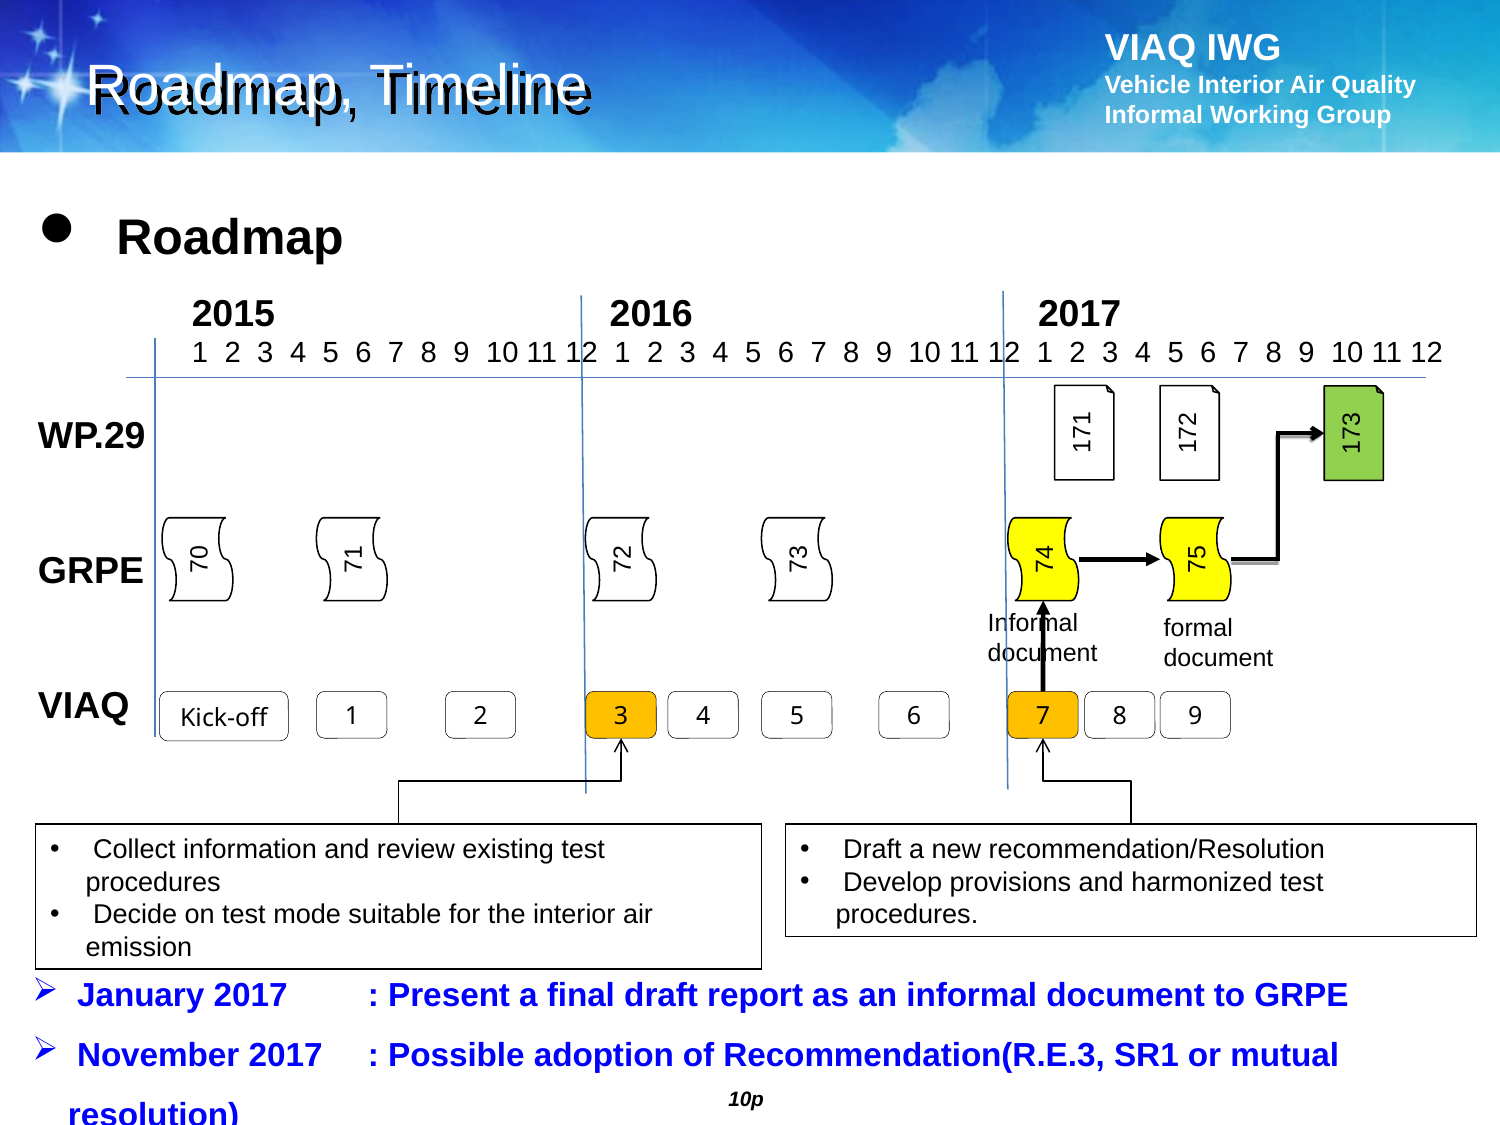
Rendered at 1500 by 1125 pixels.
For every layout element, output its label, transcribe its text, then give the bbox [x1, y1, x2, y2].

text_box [1043, 736, 1131, 826]
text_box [1223, 432, 1325, 560]
picture [0, 0, 1500, 152]
text_box 74 [1012, 517, 1079, 601]
text_box 173 [1324, 385, 1384, 481]
text_box 70 [162, 517, 233, 601]
text_box 73 [761, 517, 833, 601]
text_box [466, 669, 554, 893]
text_box 75 [1160, 517, 1231, 601]
text_box 2015 2016 2017 1 2 3 4 5 6 7 8 9 10 11 12 1 2 3 4 5 6 7 8 9 10 11 12 1 2 3 4 5 6 7 8 9 10 11 12 [177, 281, 1461, 376]
text_box 72 [590, 517, 657, 601]
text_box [1002, 290, 1008, 790]
text_box 7 [1012, 689, 1081, 741]
text_box 5 [759, 689, 835, 741]
text_box 8 [1082, 689, 1158, 741]
text_box Collect information and review existing test procedures Decide on test mode suitable for the interior air emission [35, 824, 762, 969]
text_box Roadmap, Timeline [5, 39, 1500, 125]
text_box Informal document [1044, 598, 1113, 674]
text_box 2 [443, 689, 461, 741]
text_box 71 [316, 517, 388, 601]
text_box Informal document [972, 598, 997, 674]
text_box Roadmap [23, 196, 1500, 272]
text_box January 2017 : Present a final draft report as an informal document to GRPE November 2017 : Possible adoption of Recommendation(R.E.3, SR1 or mutual resolution) [17, 945, 1500, 1125]
text_box 172 [1160, 385, 1220, 481]
text_box 4 [665, 689, 741, 741]
text_box WP.29 GRPE VIAQ [23, 403, 150, 734]
text_box 3 [590, 689, 659, 741]
text_box Informal document [1012, 598, 1042, 674]
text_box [580, 295, 587, 794]
text_box 171 [1054, 385, 1114, 480]
text_box formal document [1148, 603, 1289, 679]
text_box 9 [1158, 689, 1233, 741]
text_box 1 [314, 689, 390, 741]
text_box Draft a new recommendation/Resolution Develop provisions and harmonized test procedures. [785, 824, 1477, 937]
text_box 6 [876, 689, 952, 741]
text_box Kick-off [158, 689, 291, 744]
